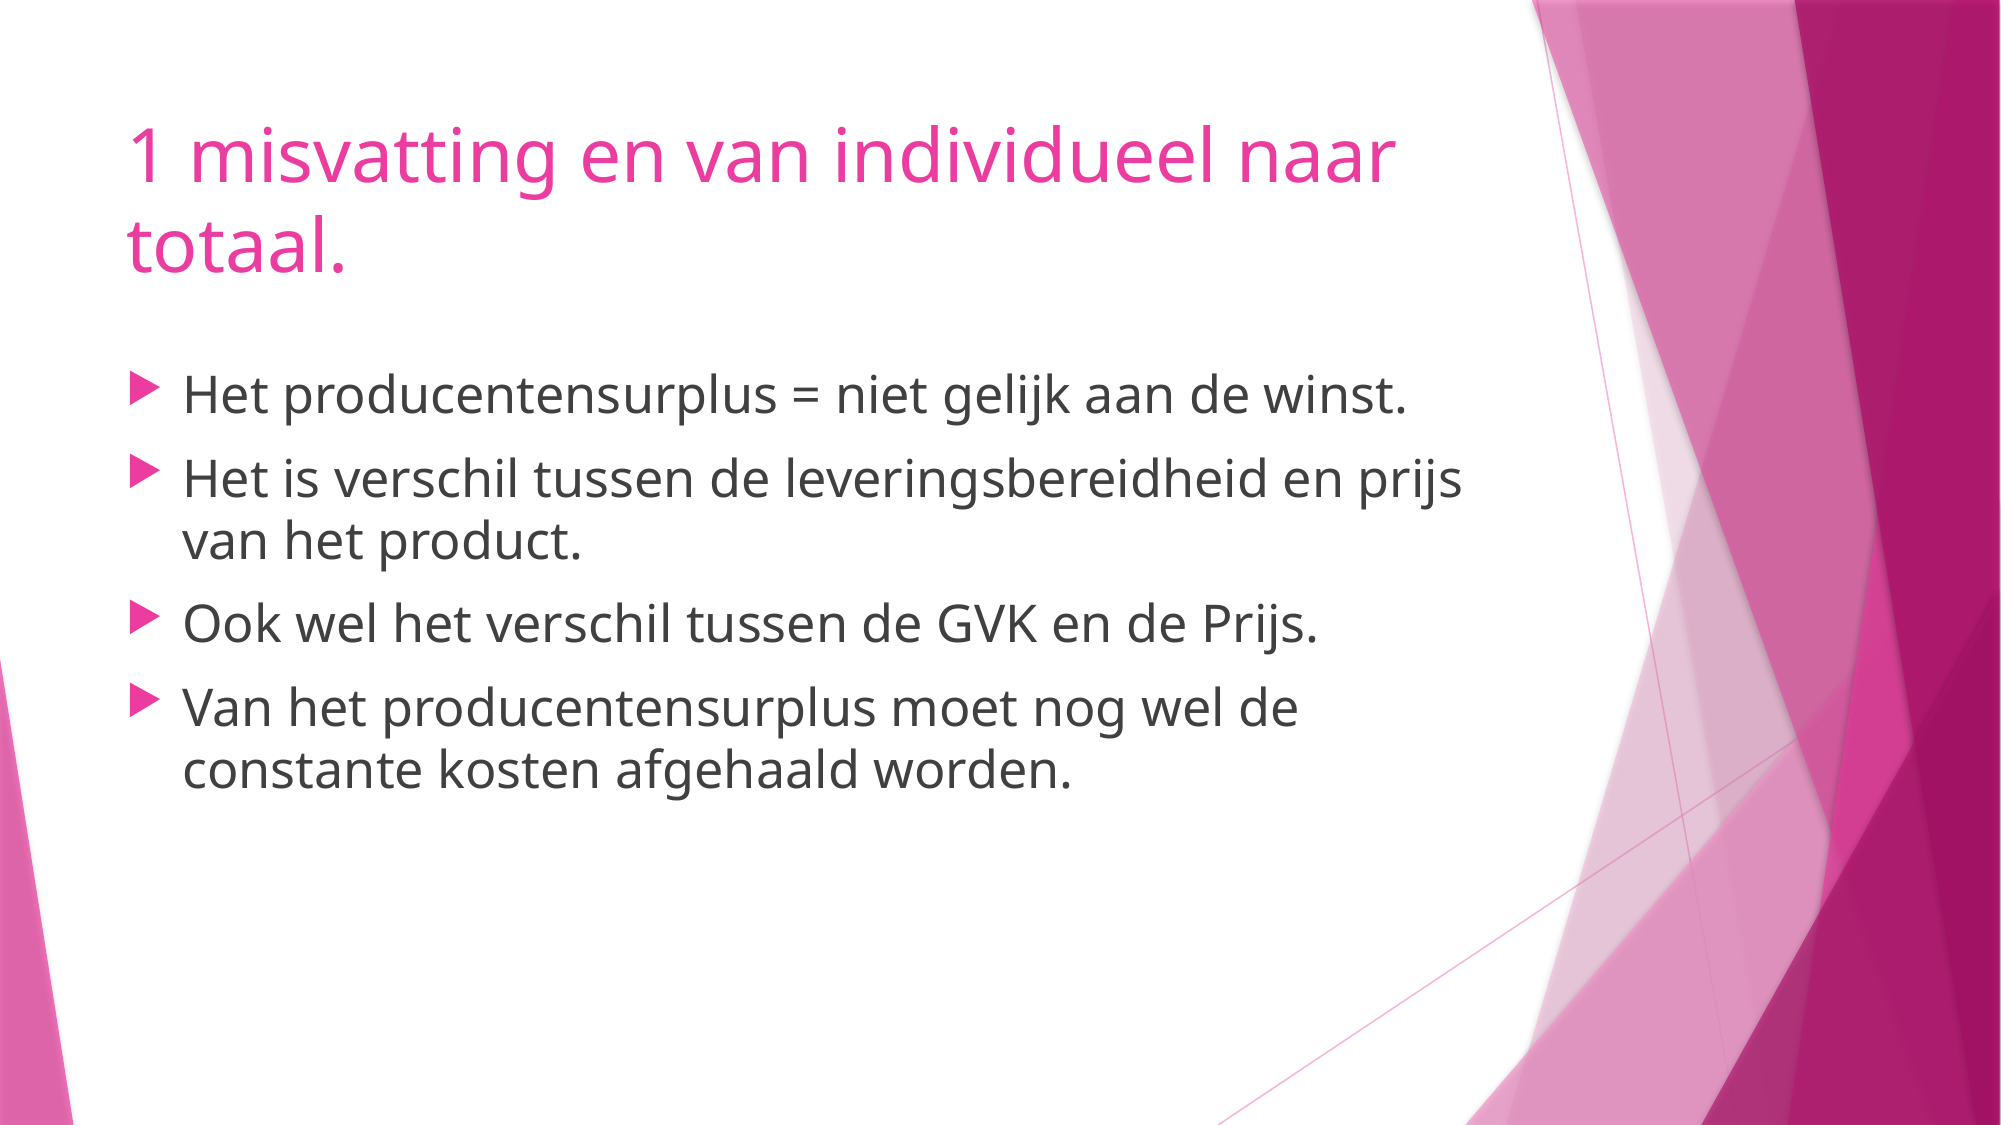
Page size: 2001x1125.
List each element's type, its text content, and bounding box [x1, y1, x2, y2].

list Het producentensurplus = niet gelijk aan de winst. Het is verschil tussen de leveringsbereidheid en prijs van het product. Ook wel het verschil tussen de GVK en de Prijs. Van het producentensurplus moet nog wel de constante kosten afgehaald worden. [111, 354, 1522, 992]
title 1 misvatting en van individueel naar totaal. [111, 99, 1522, 317]
